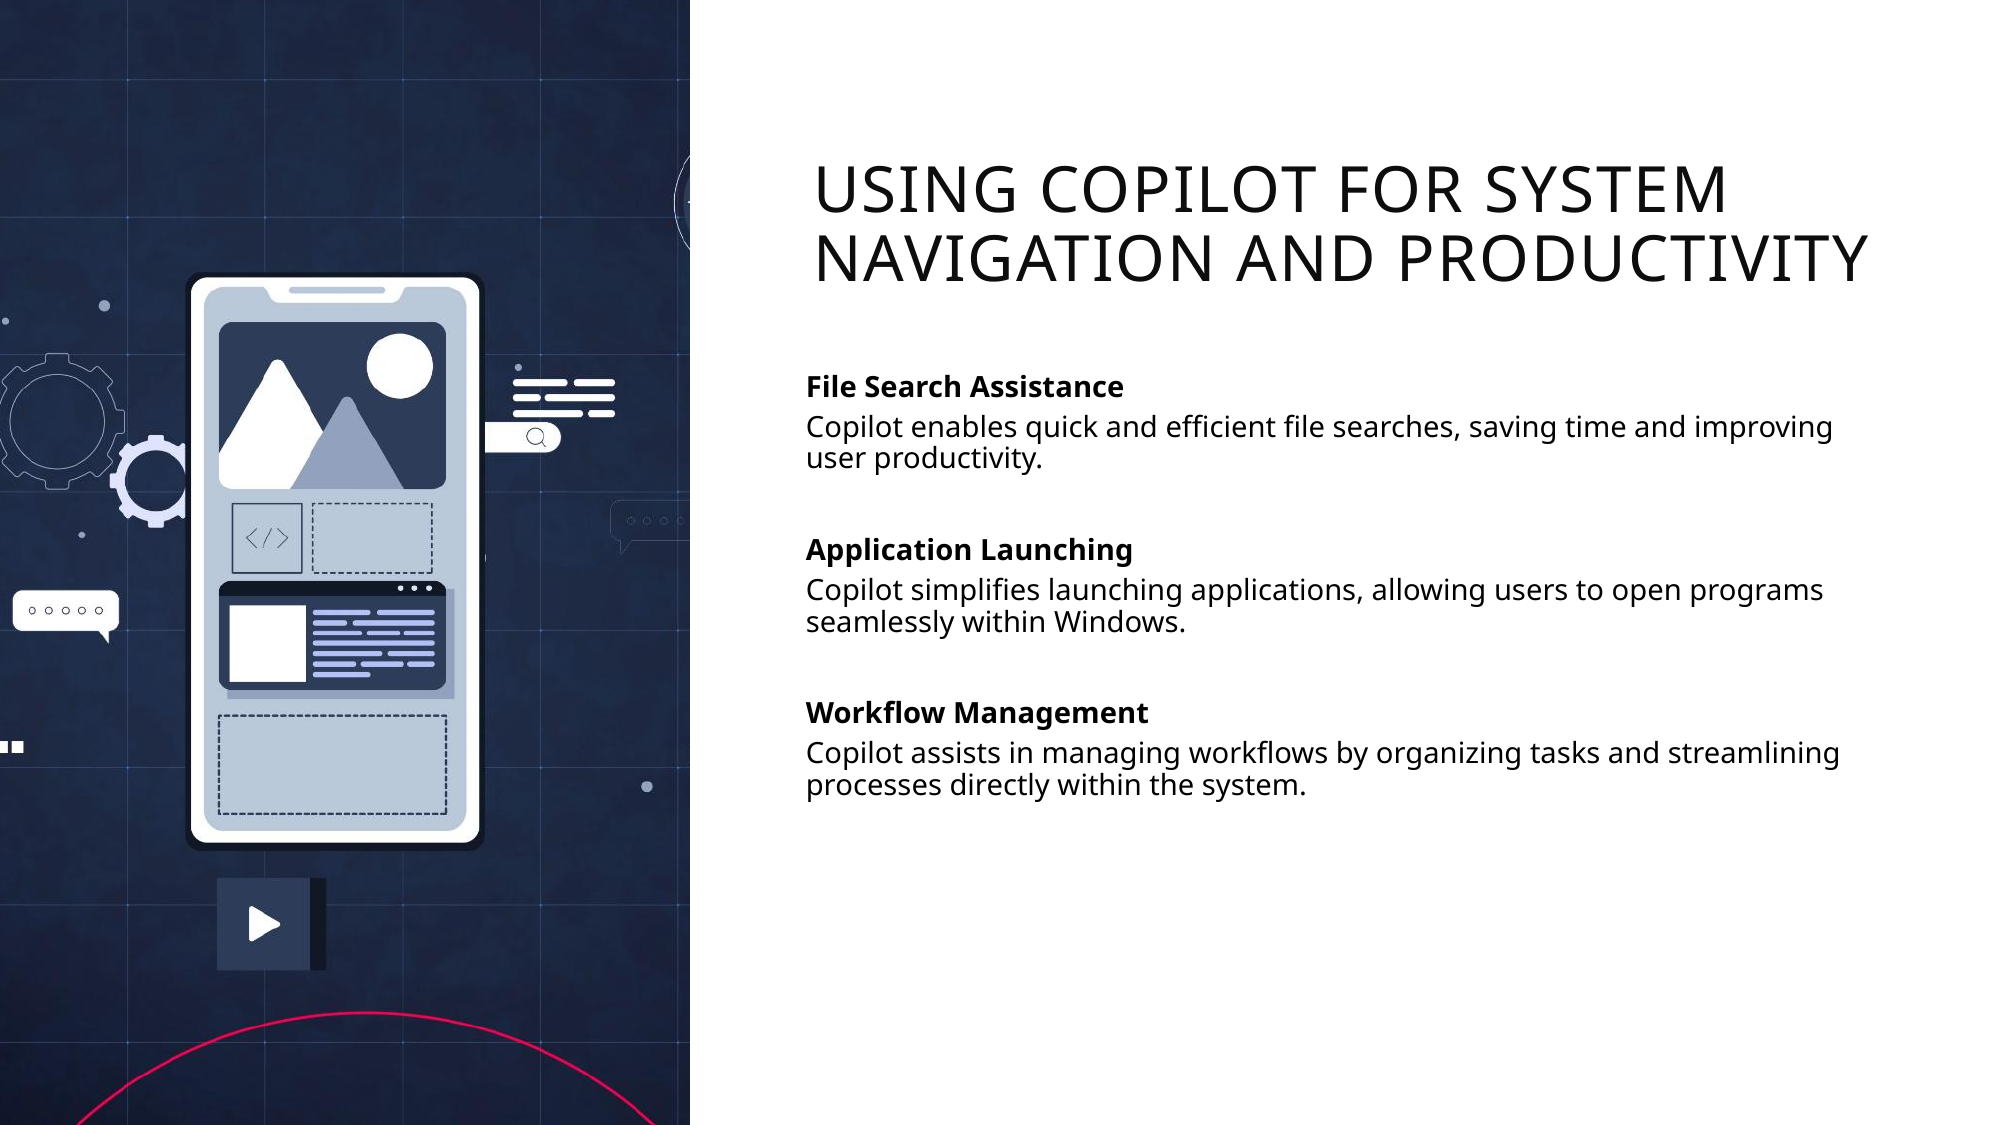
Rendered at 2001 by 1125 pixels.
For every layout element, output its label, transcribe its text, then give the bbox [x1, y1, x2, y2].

title Using Copilot for System Navigation and Productivity [798, 149, 1886, 364]
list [0, 0, 691, 1125]
list File Search Assistance Copilot enables quick and efficient file searches, saving time and improving user productivity. Application Launching Copilot simplifies launching applications, allowing users to open programs seamlessly within Windows. Workflow Management Copilot assists in managing workflows by organizing tasks and streamlining processes directly within the system. [798, 364, 1886, 978]
